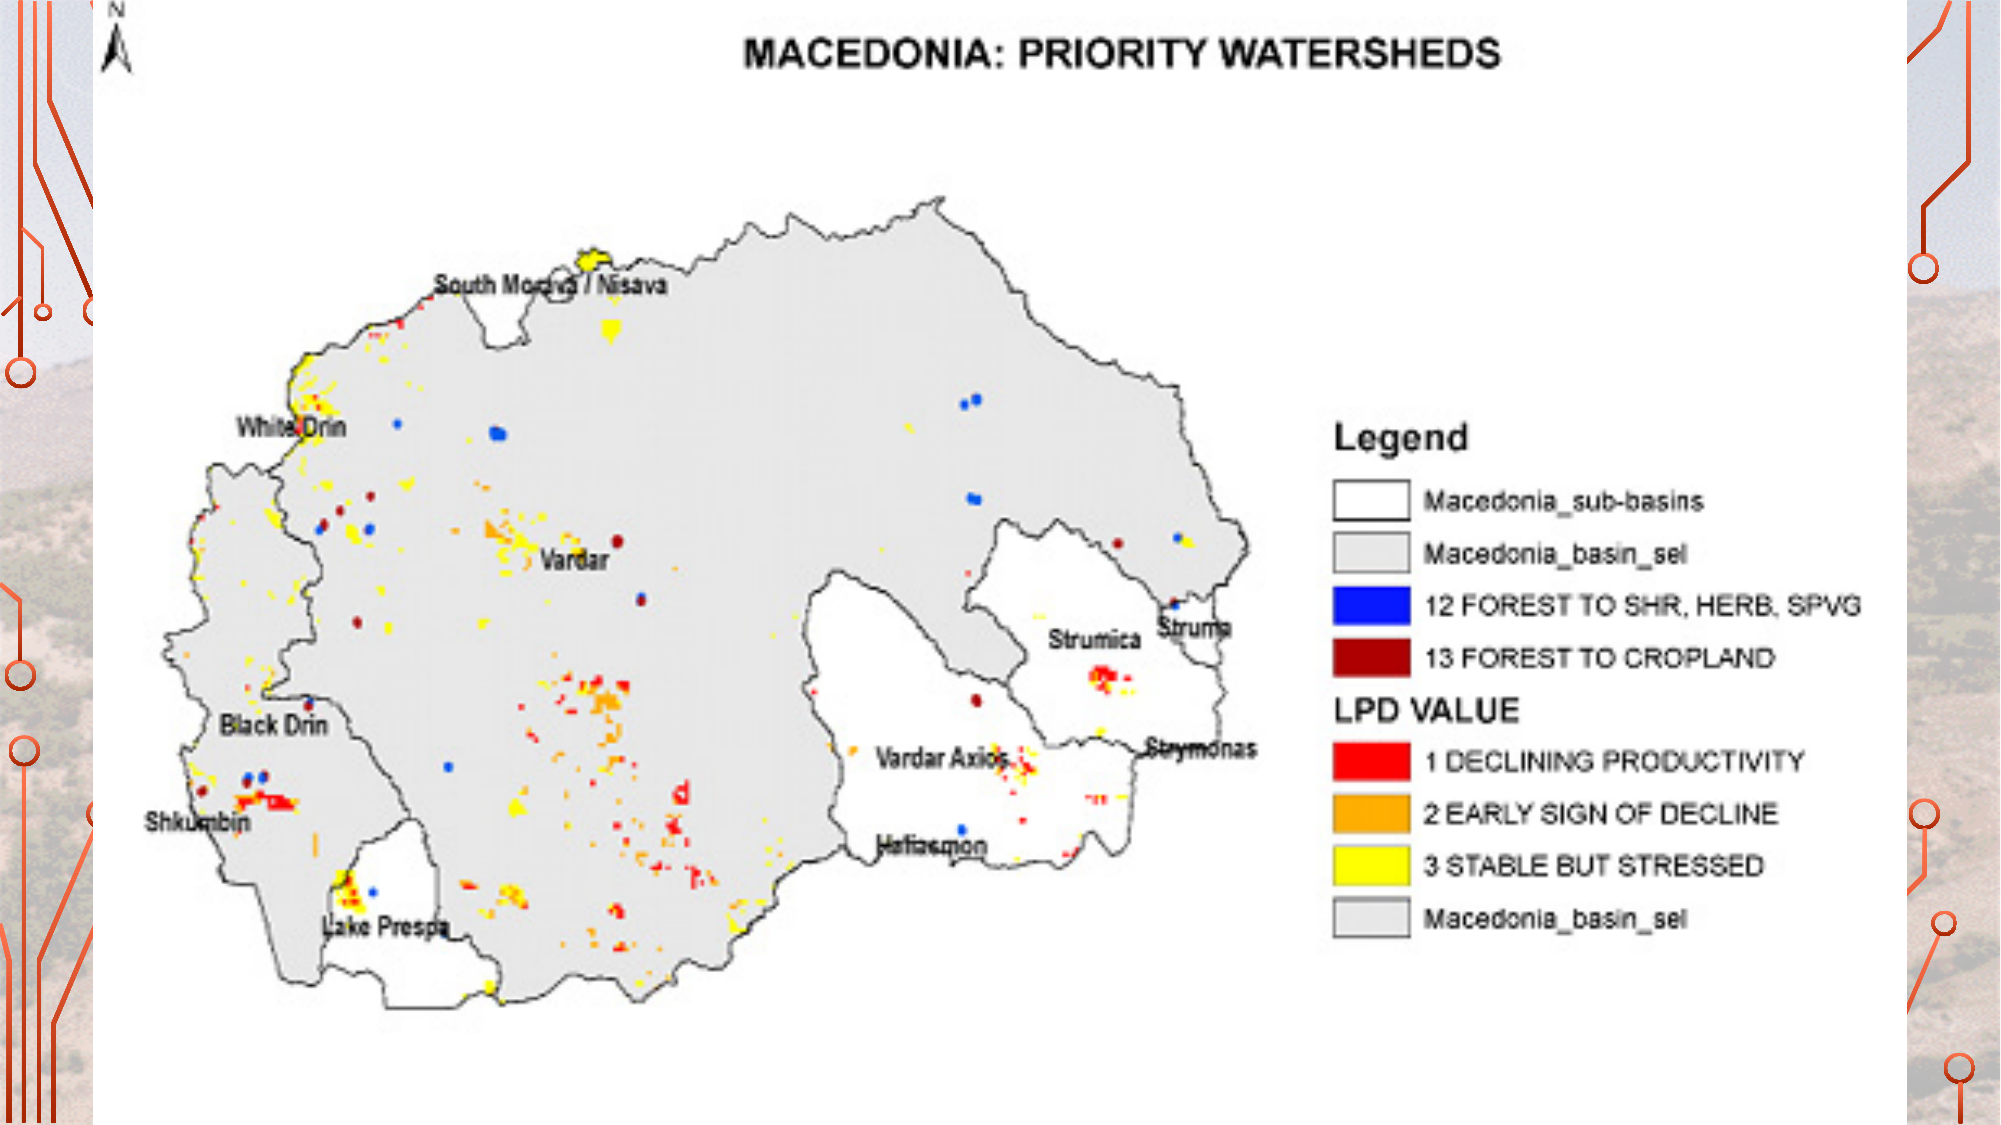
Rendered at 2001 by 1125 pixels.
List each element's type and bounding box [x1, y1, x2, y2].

list [92, 0, 1907, 1125]
